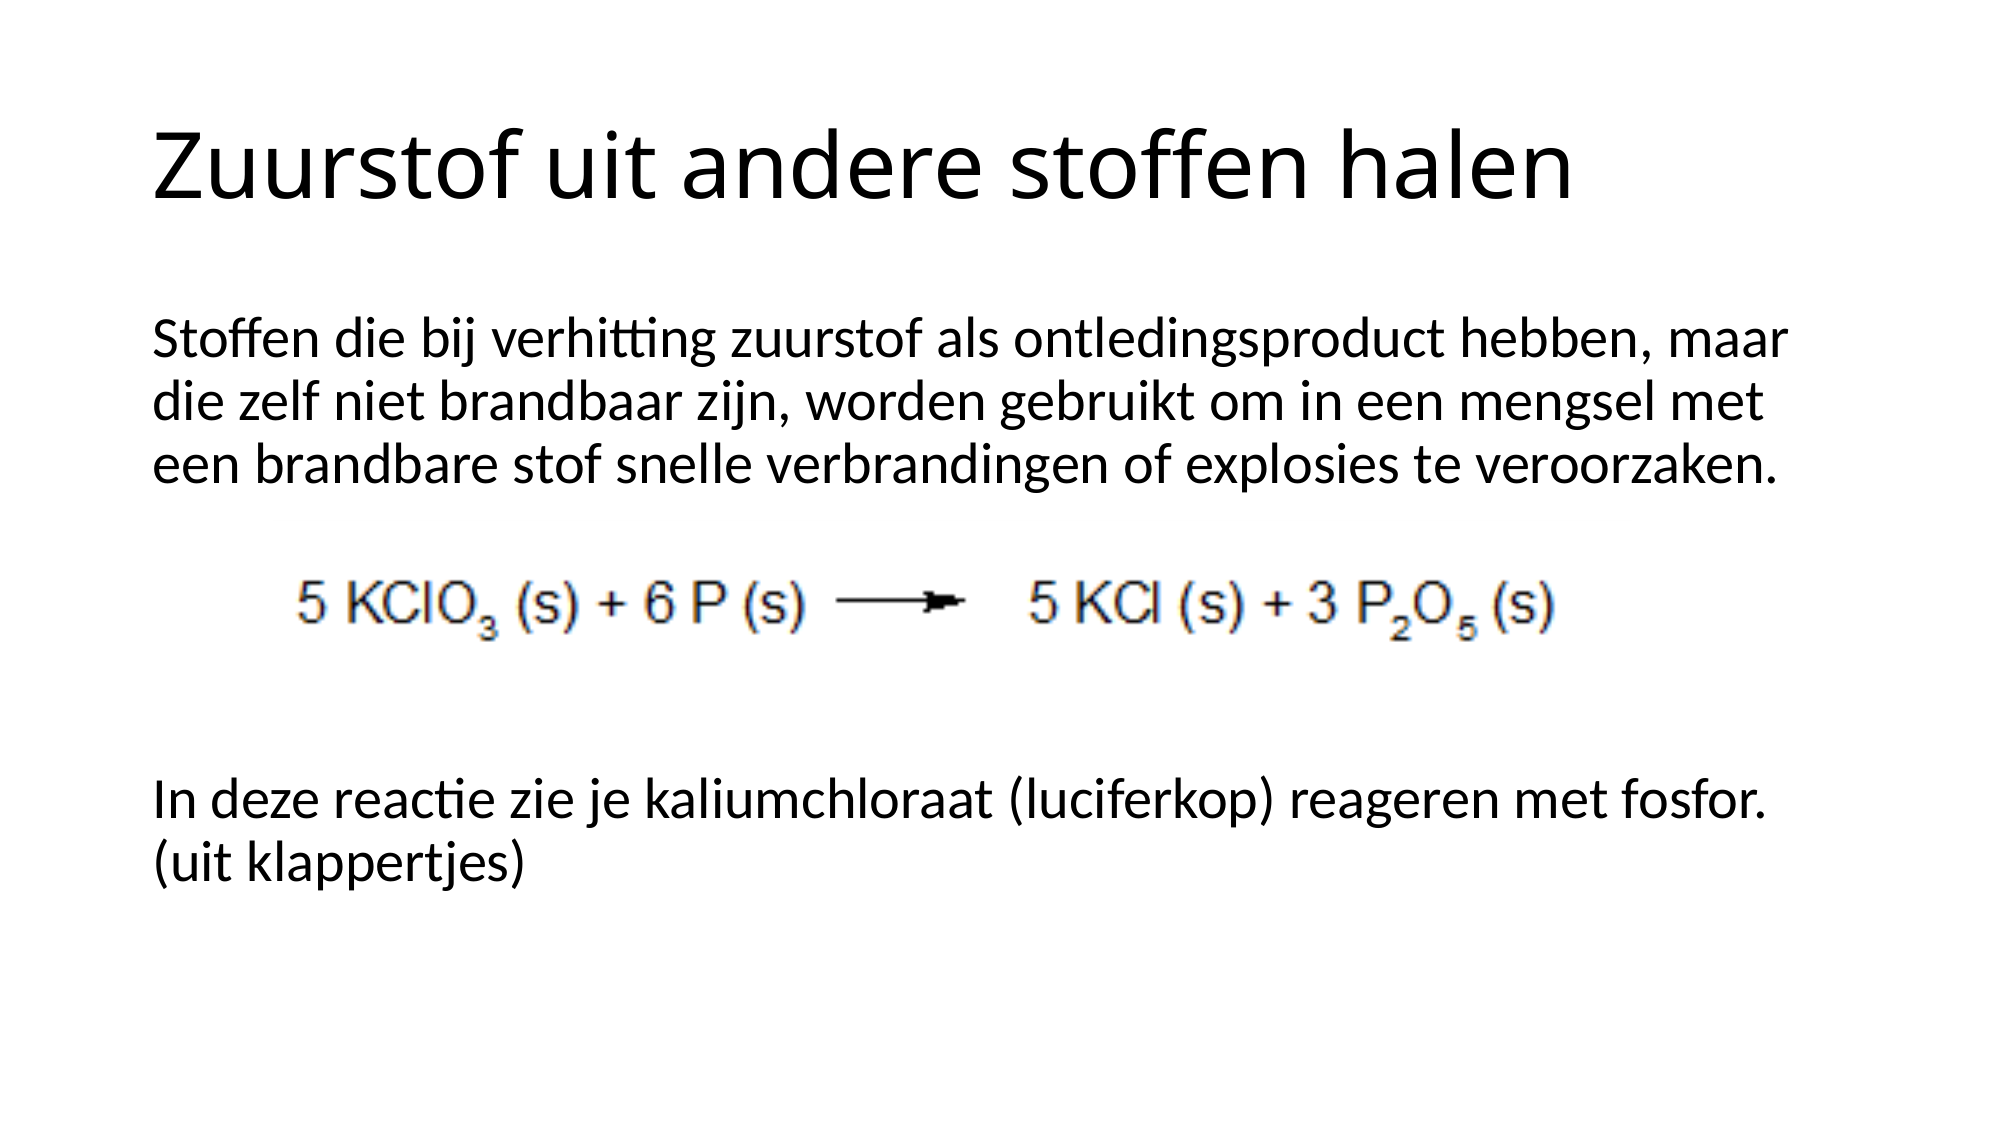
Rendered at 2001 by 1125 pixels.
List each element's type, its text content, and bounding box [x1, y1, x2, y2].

list Stoffen die bij verhitting zuurstof als ontledingsproduct hebben, maar die zelf niet brandbaar zijn, worden gebruikt om in een mengsel met een brandbare stof snelle verbrandingen of explosies te veroorzaken. In deze reactie zie je kaliumchloraat (luciferkop) reageren met fosfor.(uit klappertjes) [137, 299, 1863, 1014]
title Zuurstof uit andere stoffen halen [137, 59, 1863, 278]
picture [273, 519, 1632, 691]
